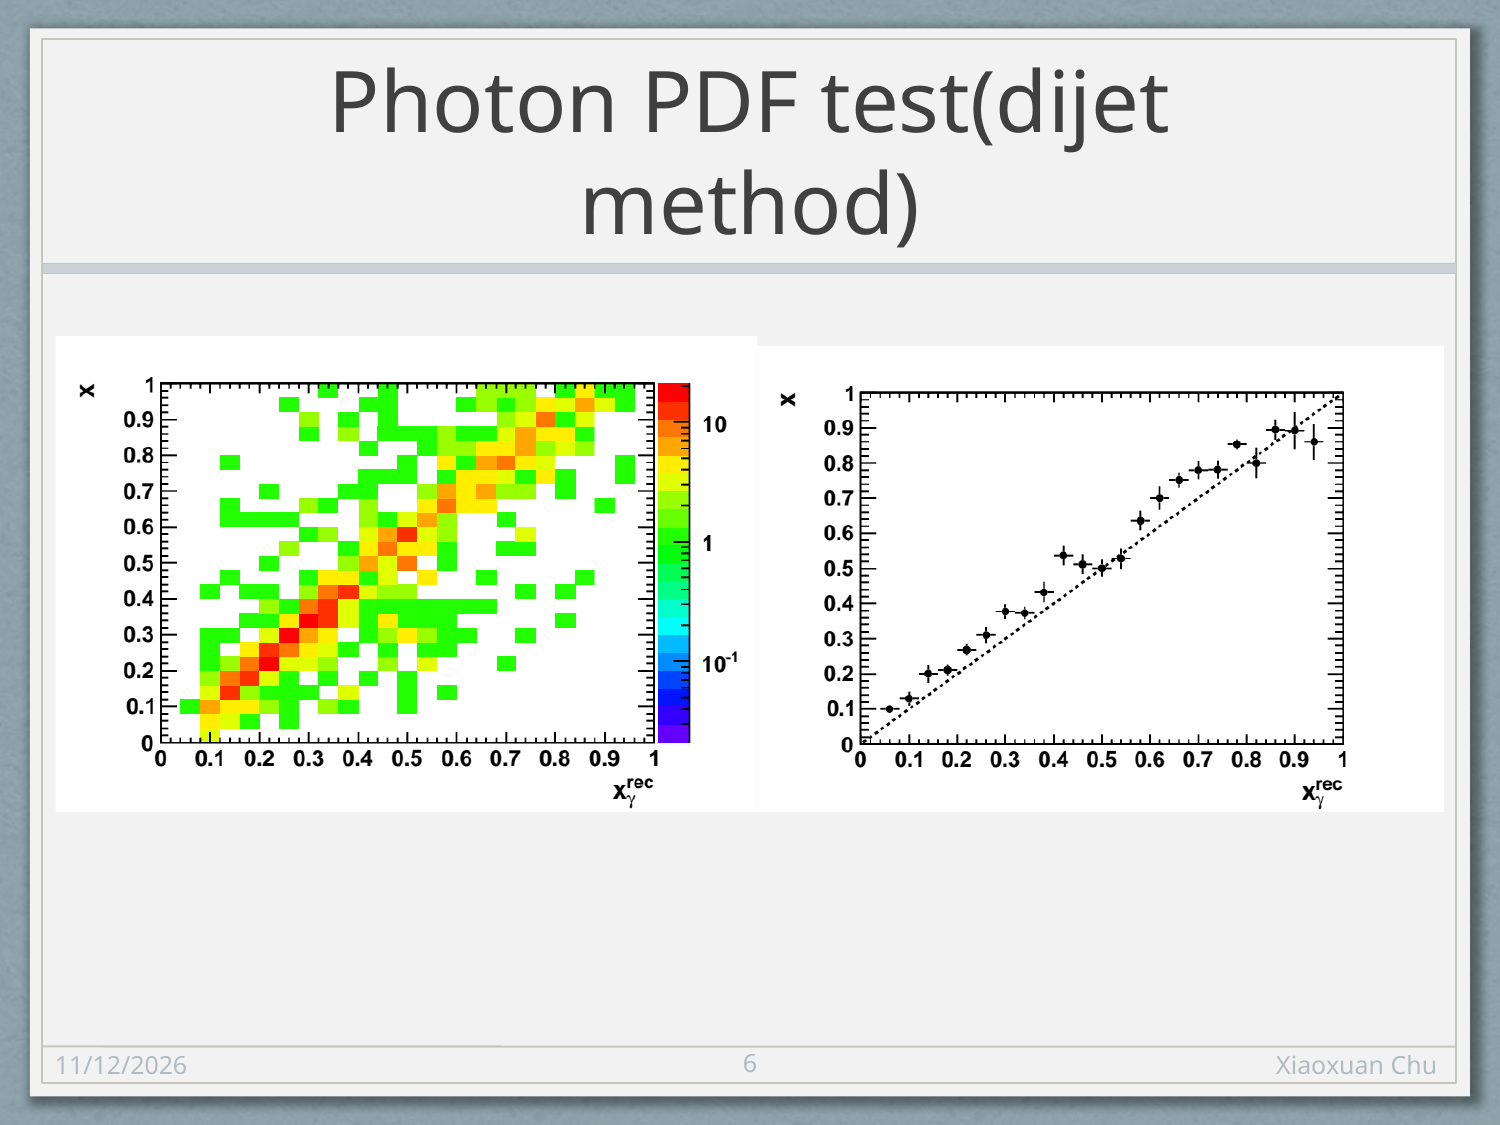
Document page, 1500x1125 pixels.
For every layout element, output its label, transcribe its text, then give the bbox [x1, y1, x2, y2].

title Photon PDF test(dijet method) [147, 40, 1353, 260]
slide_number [39, 1045, 390, 1088]
footer Xiaoxuan Chu [977, 1045, 1453, 1088]
picture [55, 335, 1445, 813]
slide_number 6 [687, 1042, 813, 1088]
